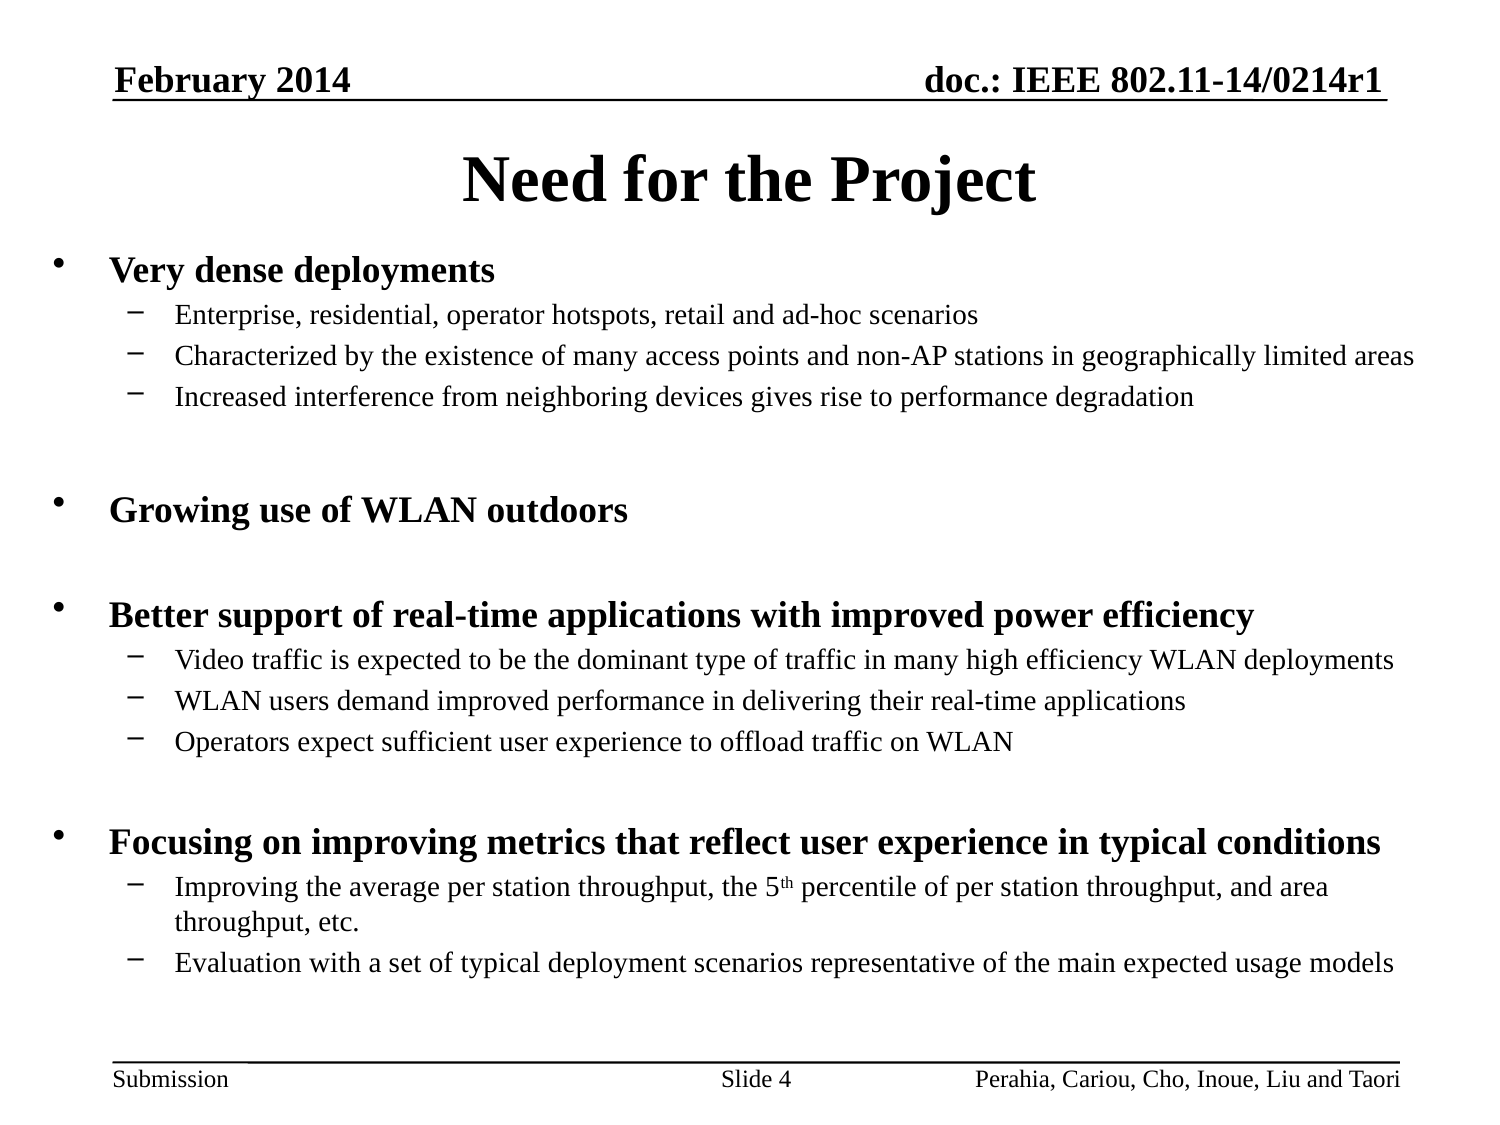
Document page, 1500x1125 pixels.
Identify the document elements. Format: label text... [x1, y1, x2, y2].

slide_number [114, 54, 354, 100]
title Need for the Project [112, 112, 1388, 237]
list Very dense deployments Enterprise, residential, operator hotspots, retail and ad-hoc scenarios Characterized by the existence of many access points and non-AP stations in geographically limited areas Increased interference from neighboring devices gives rise to performance degradation Growing use of WLAN outdoors Better support of real-time applications with improved power efficiency Video traffic is expected to be the dominant type of traffic in many high efficiency WLAN deployments WLAN users demand improved performance in delivering their real-time applications Operators expect sufficient user experience to offload traffic on WLAN Focusing on improving metrics that reflect user experience in typical conditions Improving the average per station throughput, the 5th percentile of per station throughput, and area throughput, etc. Evaluation with a set of typical deployment scenarios representative of the main expected usage models [37, 237, 1475, 1025]
footer Perahia, Cariou, Cho, Inoue, Liu and Taori [963, 1062, 1402, 1093]
slide_number Slide 4 [712, 1062, 800, 1093]
